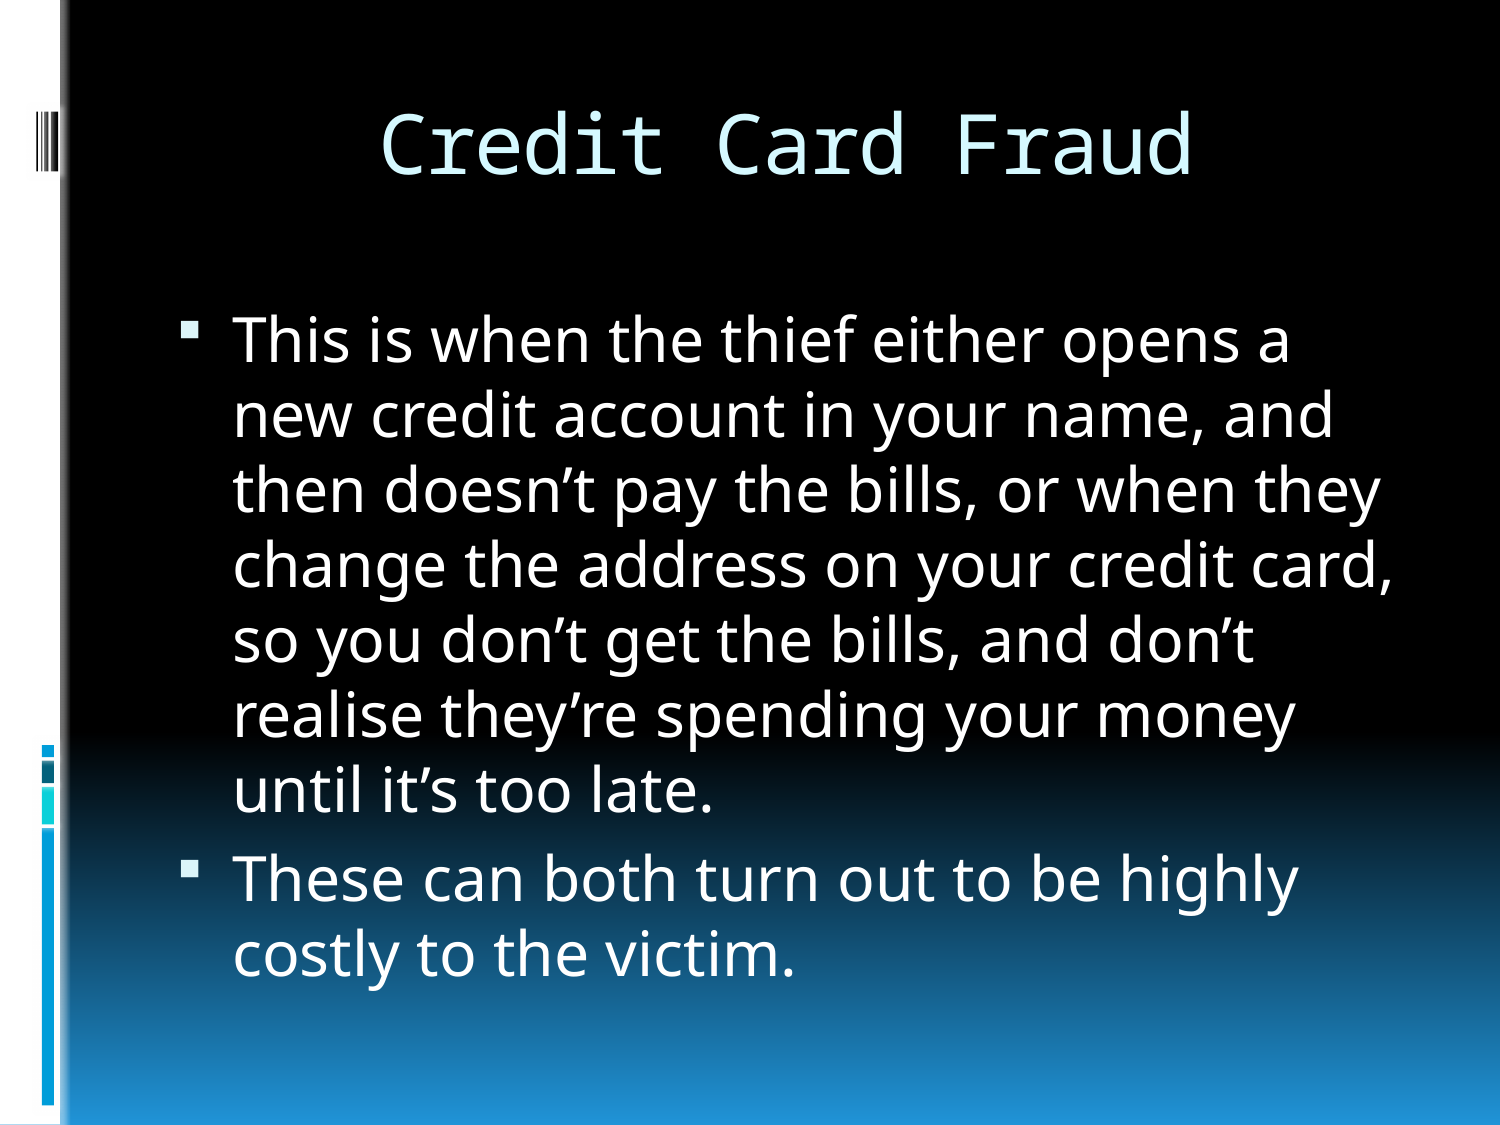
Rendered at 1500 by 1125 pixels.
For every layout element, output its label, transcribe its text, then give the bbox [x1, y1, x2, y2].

list This is when the thief either opens a new credit account in your name, and then doesn’t pay the bills, or when they change the address on your credit card, so you don’t get the bills, and don’t realise they’re spending your money until it’s too late. These can both turn out to be highly costly to the victim. [150, 292, 1425, 1043]
title Credit Card Fraud [150, 83, 1425, 234]
